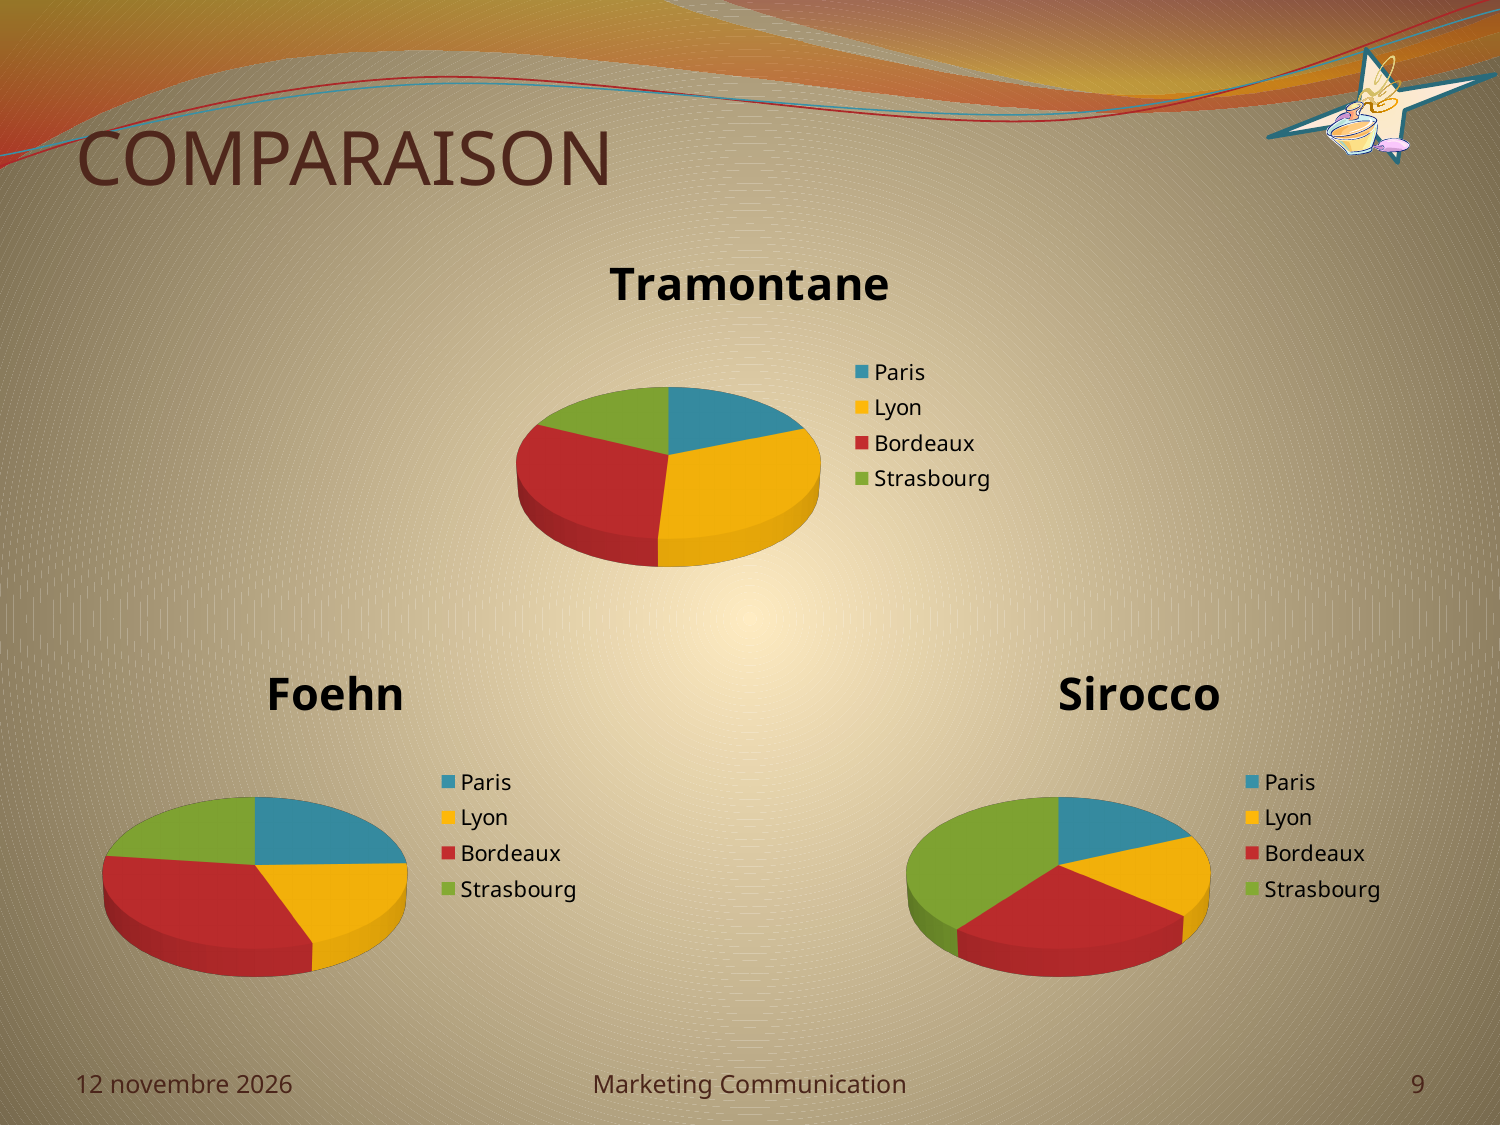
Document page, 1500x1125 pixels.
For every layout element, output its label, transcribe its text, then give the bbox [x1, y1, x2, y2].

title Comparaison [75, 70, 1425, 201]
slide_number mars 09 [75, 1050, 425, 1103]
chart [488, 222, 1012, 628]
footer Marketing Communication [474, 1042, 1025, 1103]
chart [74, 632, 598, 1038]
slide_number 9 [1299, 1042, 1425, 1103]
chart [878, 632, 1402, 1038]
